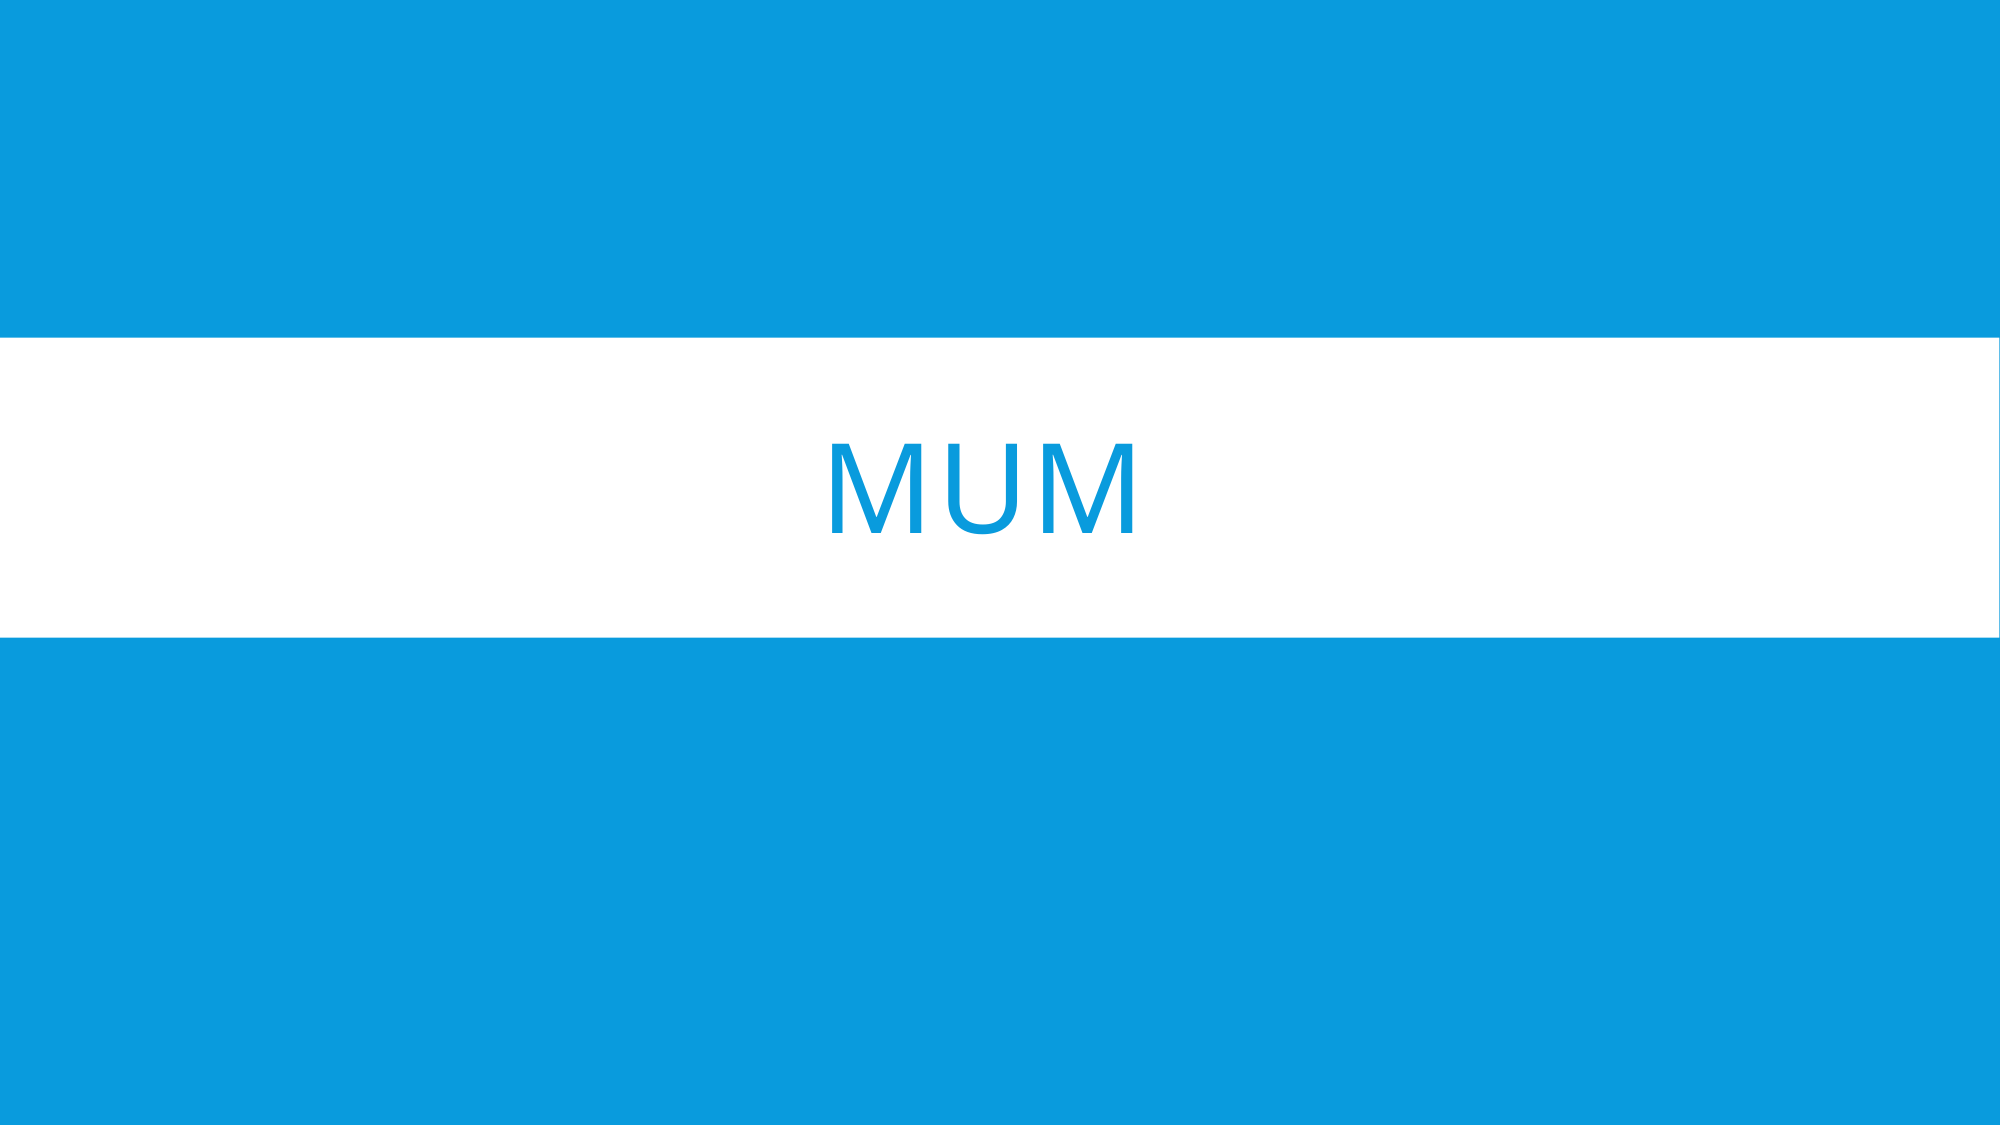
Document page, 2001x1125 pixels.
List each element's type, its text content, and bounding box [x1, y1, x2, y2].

title MUM [60, 355, 1942, 641]
